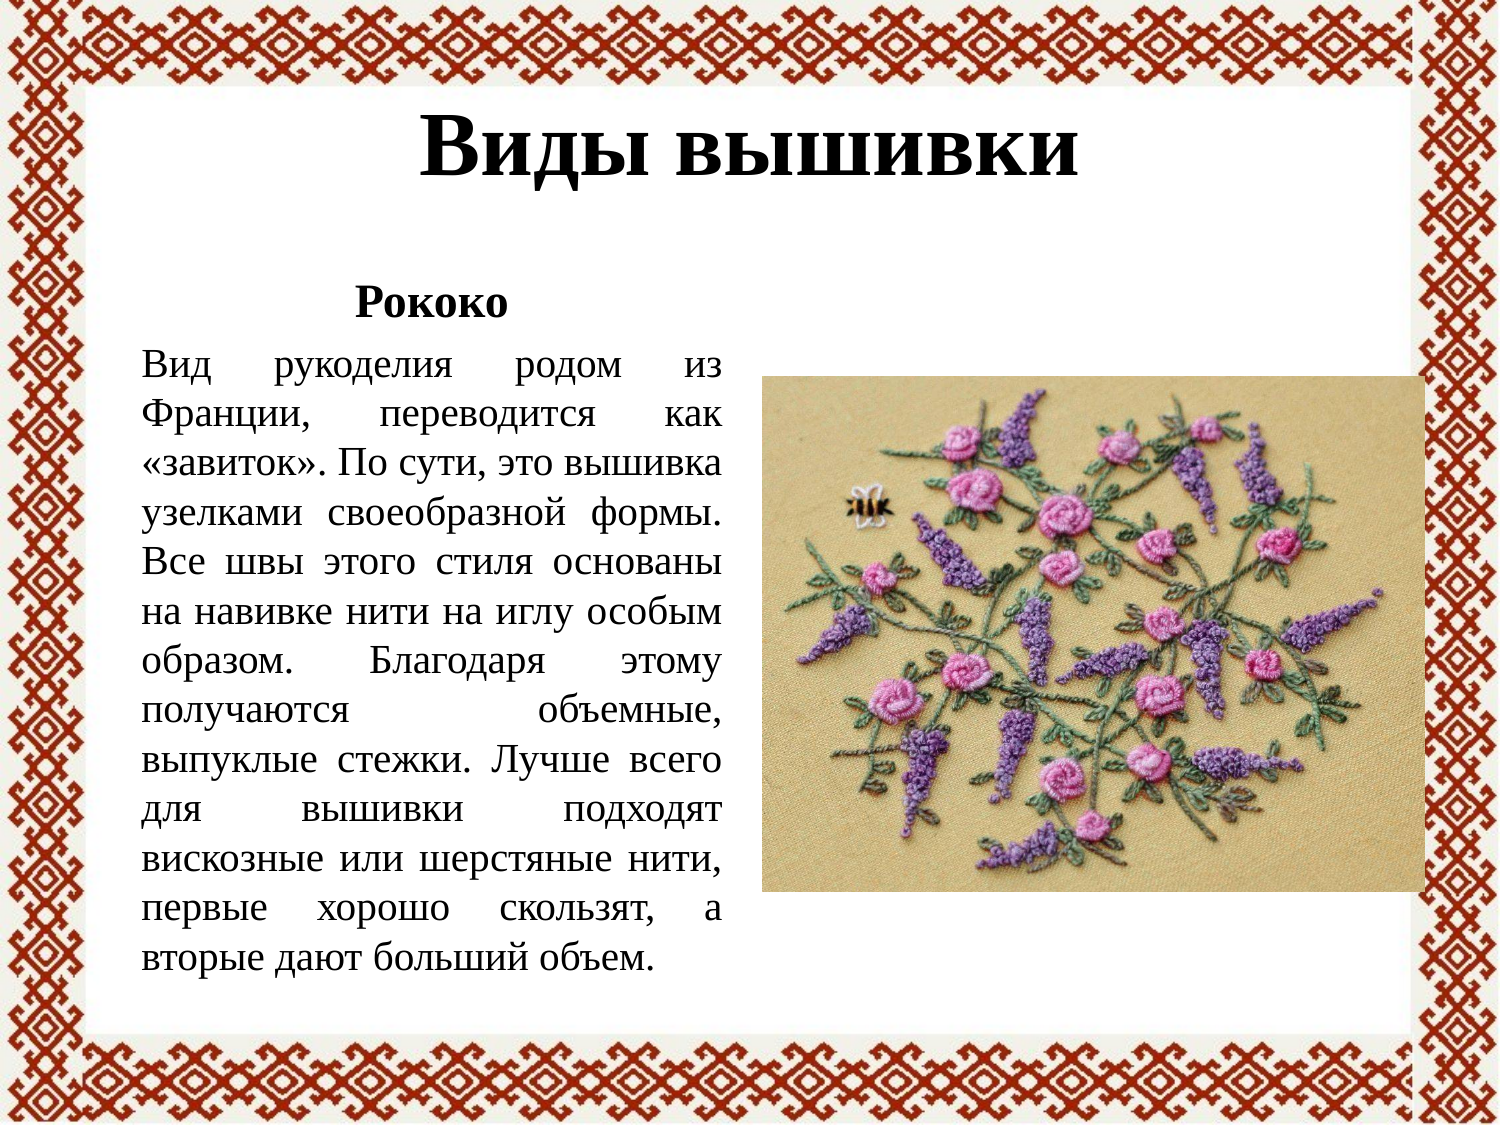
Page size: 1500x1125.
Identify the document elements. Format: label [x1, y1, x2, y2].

list [762, 376, 1426, 892]
picture [0, 0, 1500, 1125]
